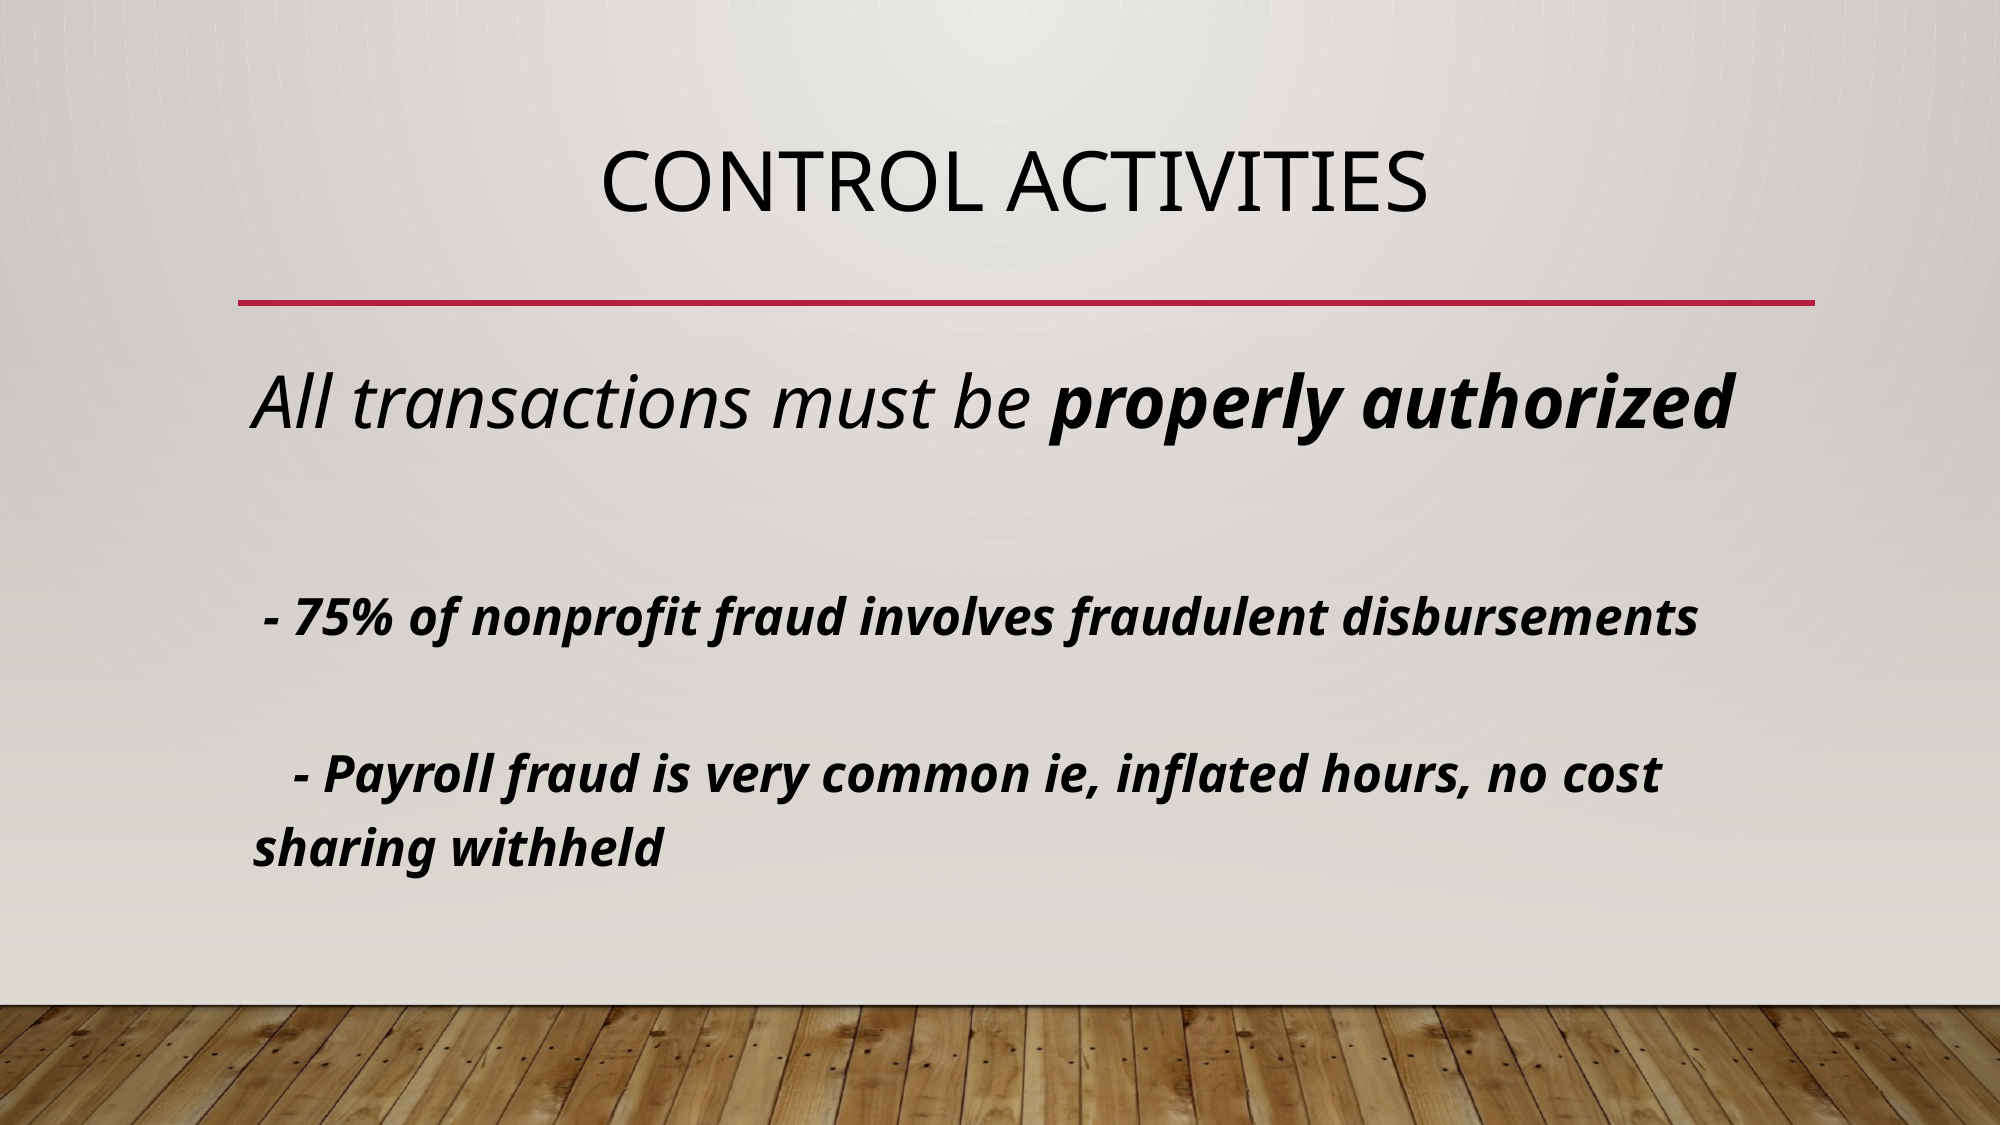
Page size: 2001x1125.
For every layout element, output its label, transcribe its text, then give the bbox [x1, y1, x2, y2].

picture [0, 1005, 2000, 1125]
list All transactions must be properly authorized - 75% of nonprofit fraud involves fraudulent disbursements - Payroll fraud is very common ie, inflated hours, no cost sharing withheld [238, 330, 1814, 897]
title Control Activities [238, 131, 1814, 305]
